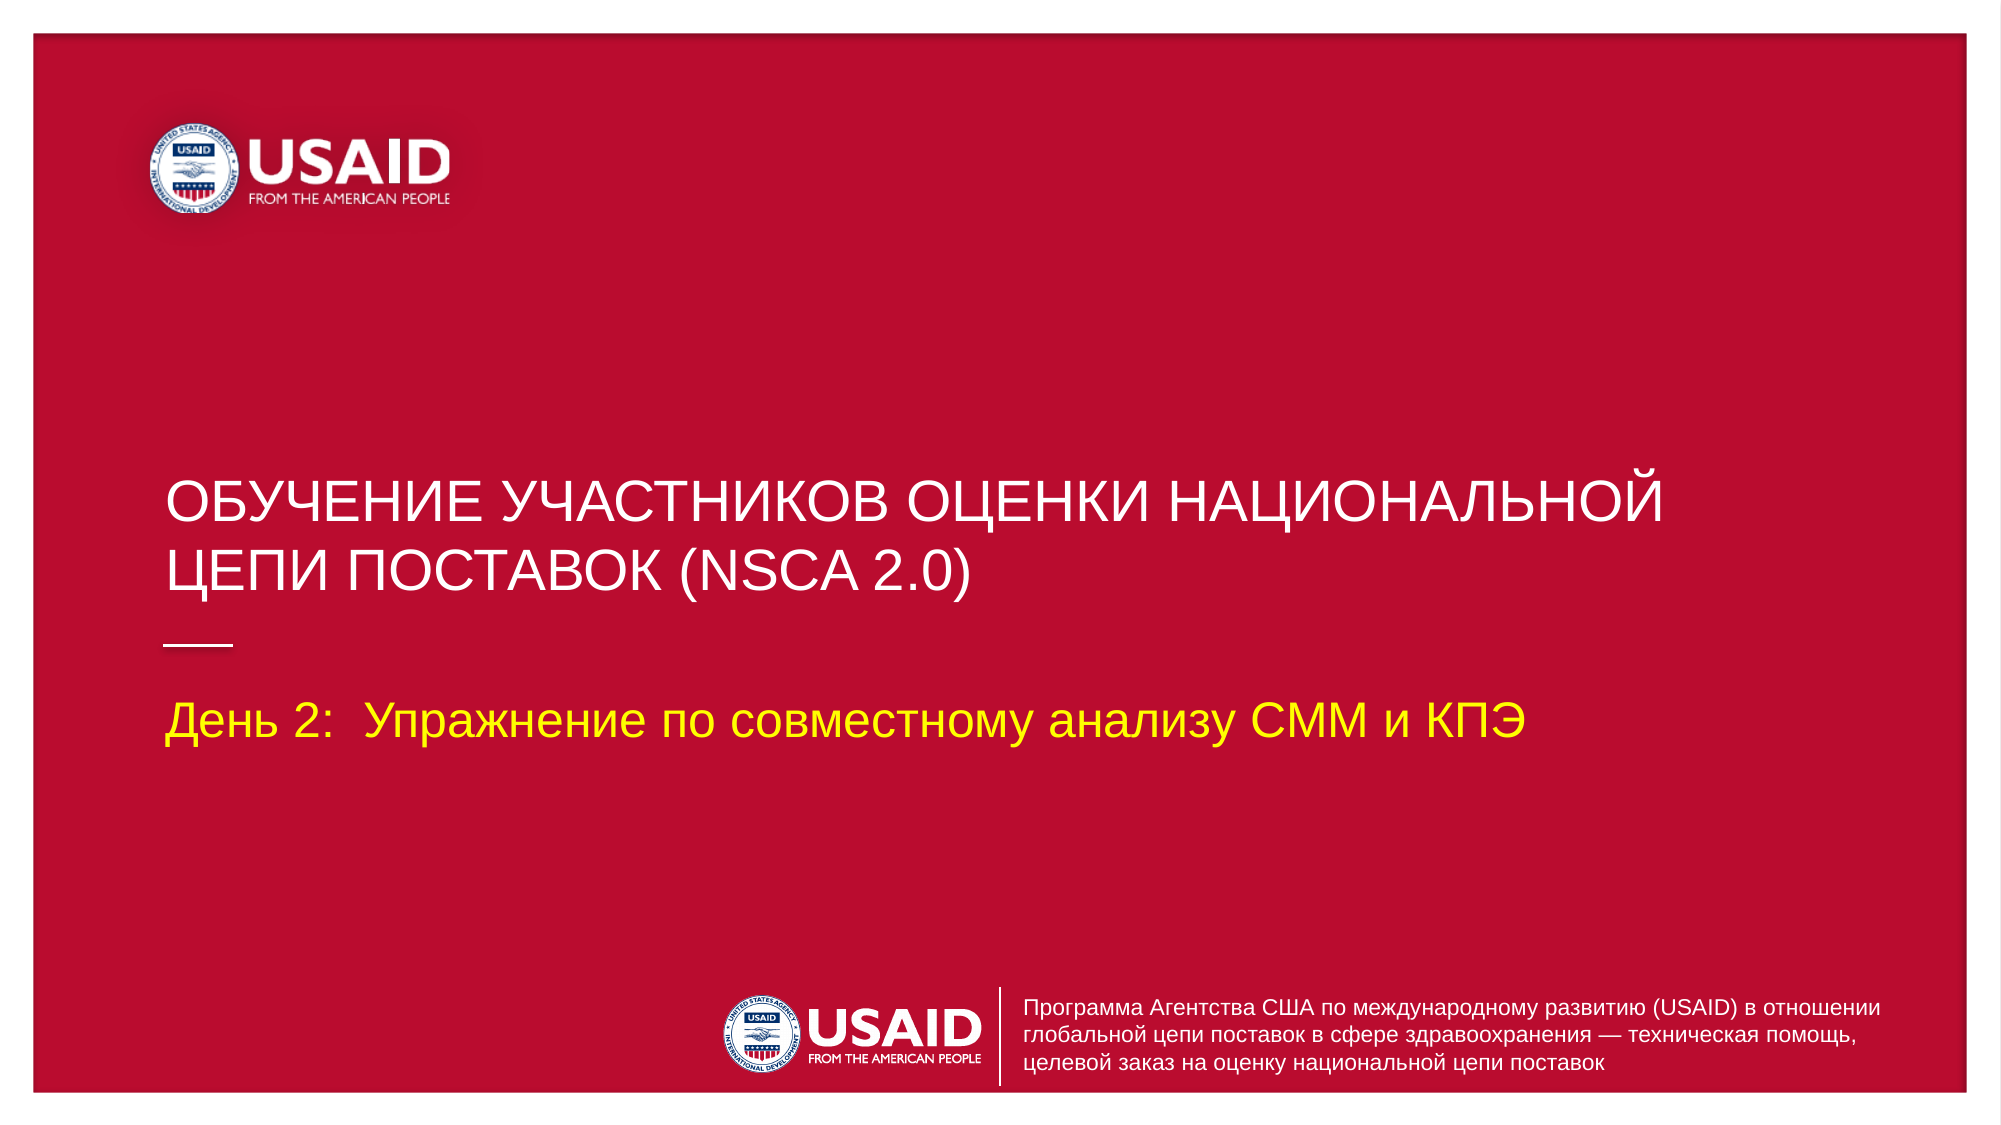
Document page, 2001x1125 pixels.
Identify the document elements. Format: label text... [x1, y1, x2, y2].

title ОБУЧЕНИЕ УЧАСТНИКОВ ОЦЕНКИ НАЦИОНАЛЬНОЙ ЦЕПИ ПОСТАВОК (NSCA 2.0) [150, 347, 1696, 610]
subtitle День 2: Упражнение по совместному анализу CMM и КПЭ [150, 680, 1629, 943]
picture [717, 989, 992, 1083]
text_box Программа Агентства США по международному развитию (USAID) в отношении глобальной цепи поставок в сфере здравоохранения ― техническая помощь, целевой заказ на оценку национальной цепи поставок [1008, 985, 1979, 1083]
